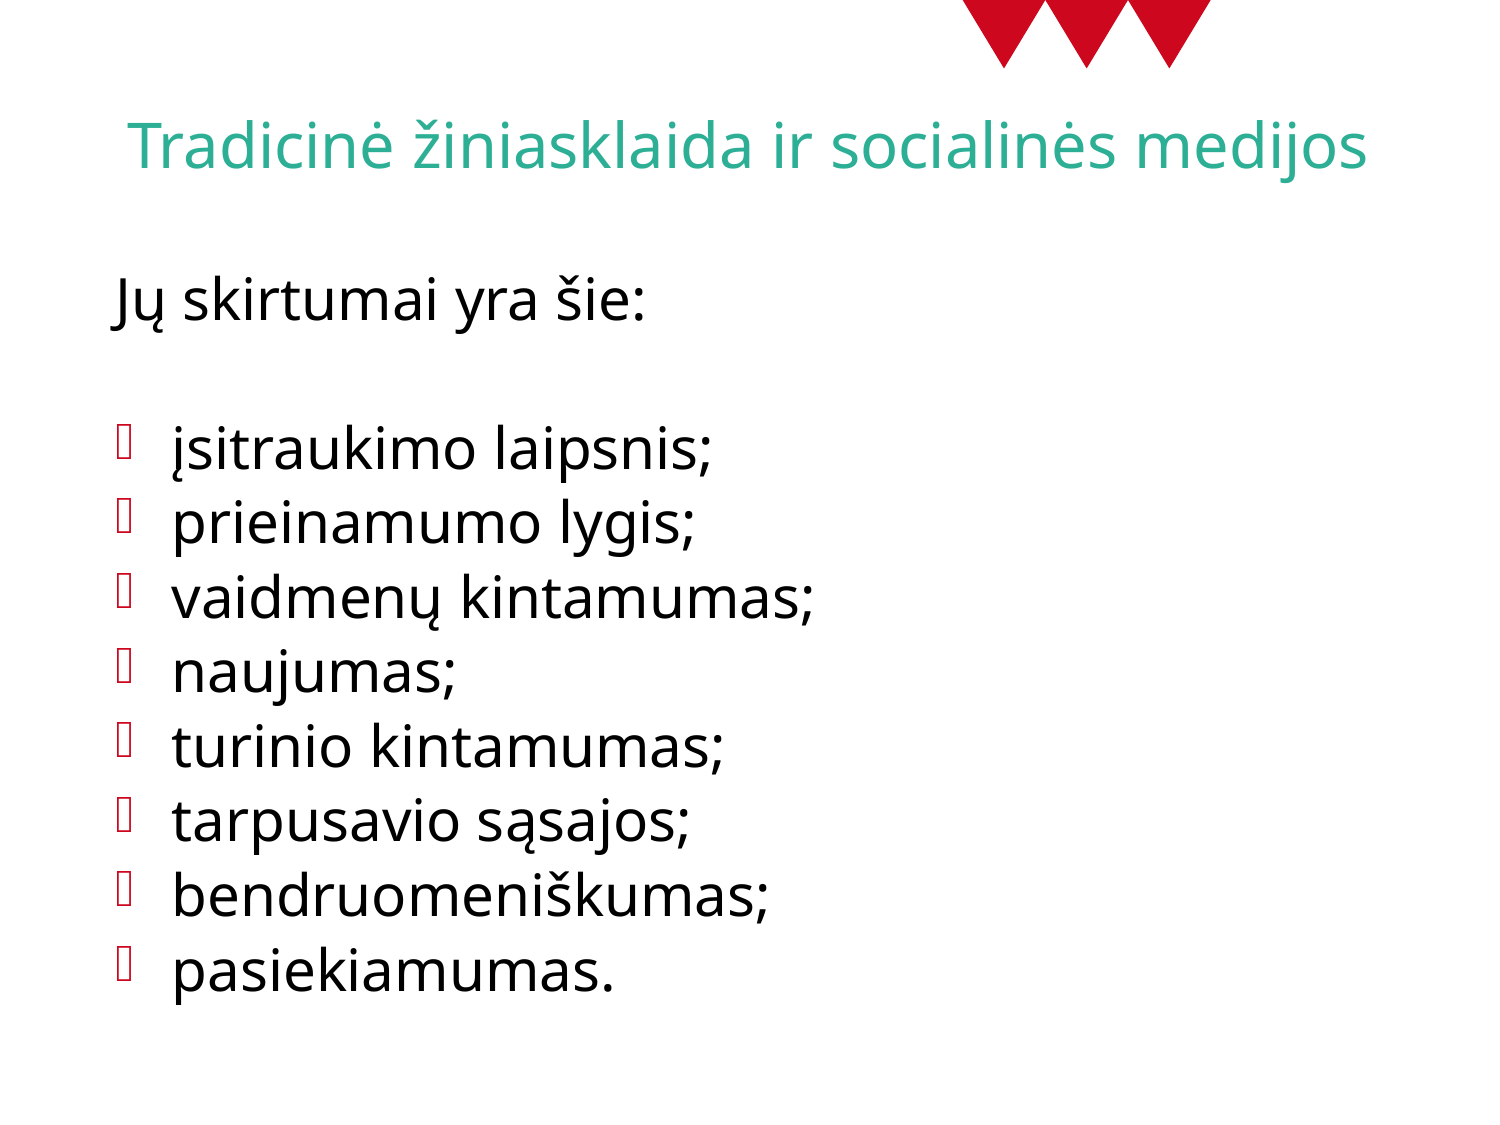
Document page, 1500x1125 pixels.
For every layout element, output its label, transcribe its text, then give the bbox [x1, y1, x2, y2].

list Jų skirtumai yra šie: įsitraukimo laipsnis; prieinamumo lygis; vaidmenų kintamumas; naujumas; turinio kintamumas; tarpusavio sąsajos; bendruomeniškumas; pasiekiamumas. [100, 262, 1400, 1012]
title Tradicinė žiniasklaida ir socialinės medijos [112, 66, 1388, 220]
